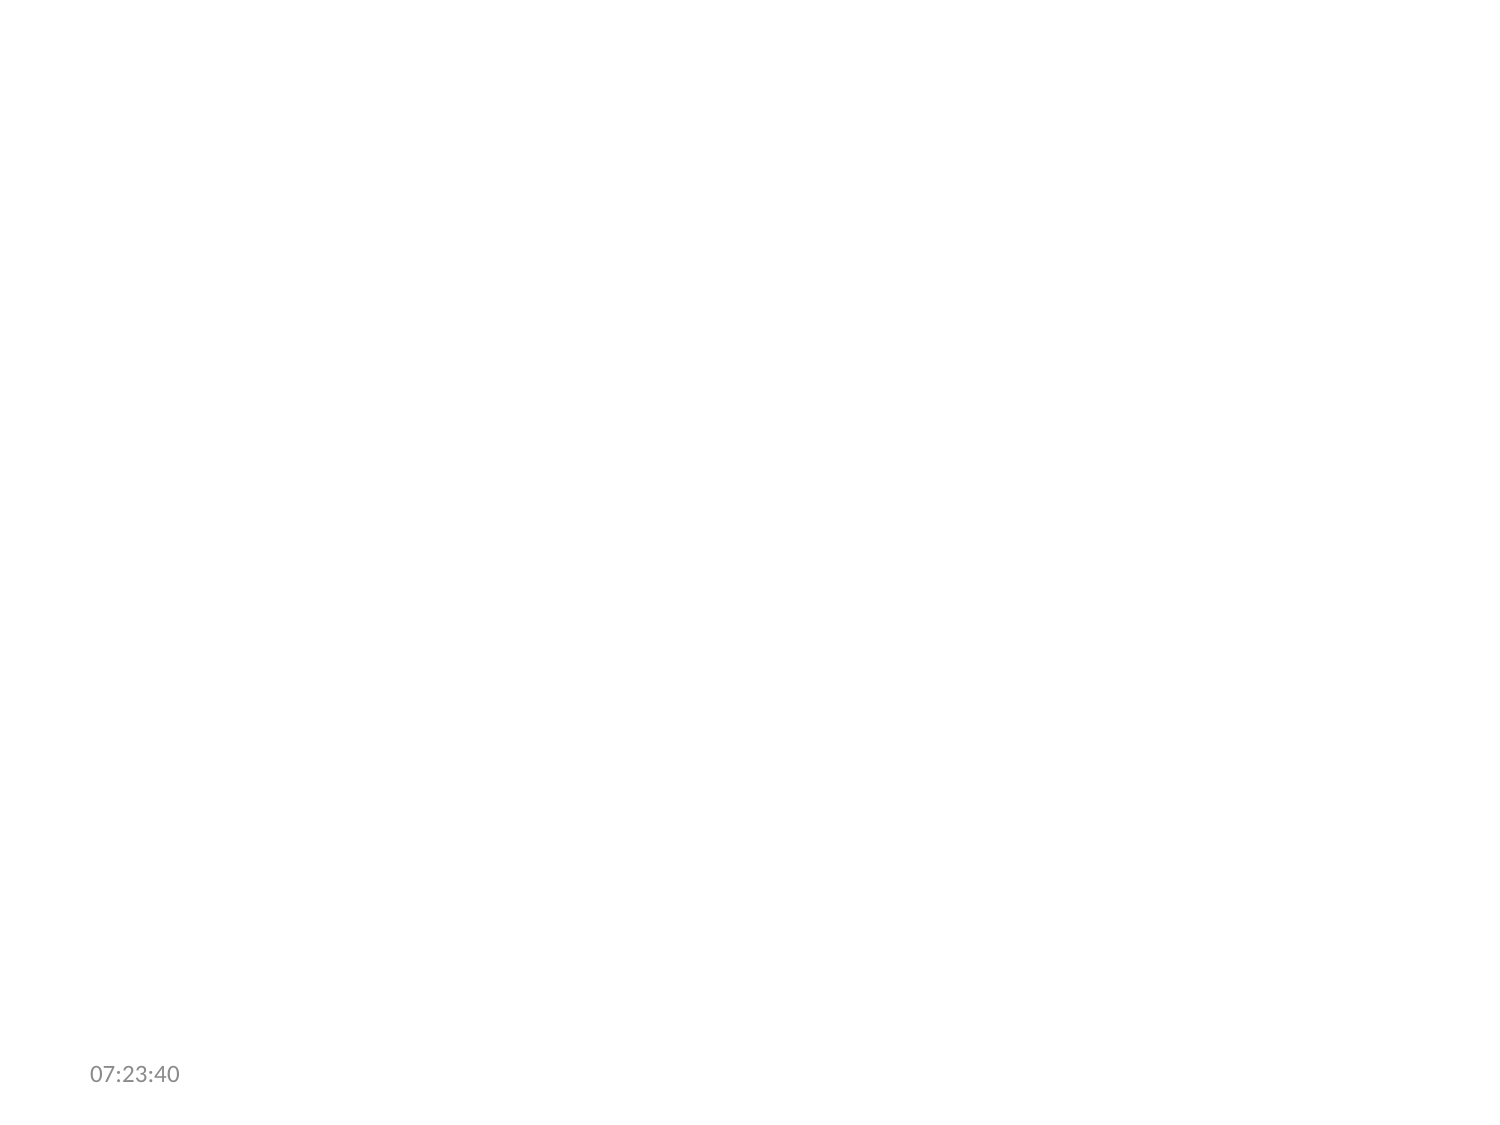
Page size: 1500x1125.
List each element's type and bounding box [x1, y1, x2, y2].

slide_number [75, 1042, 425, 1103]
